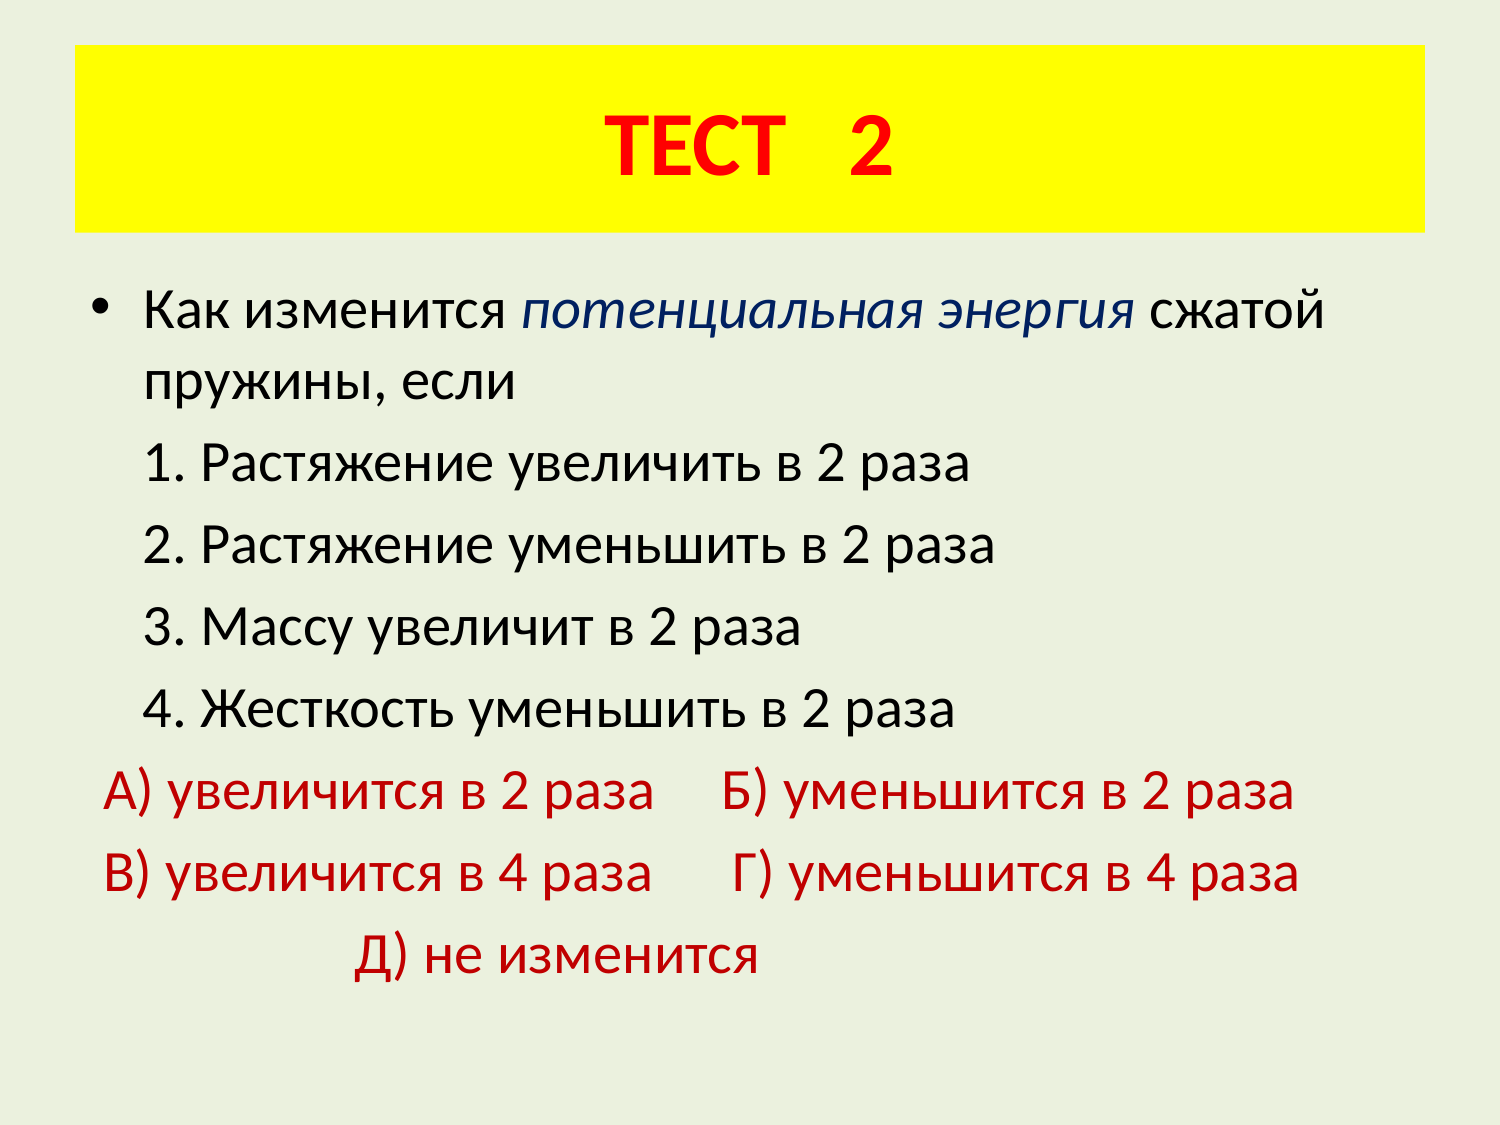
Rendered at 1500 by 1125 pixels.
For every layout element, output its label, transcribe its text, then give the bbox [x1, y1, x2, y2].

title ТЕСТ 2 [75, 45, 1425, 233]
list Как изменится потенциальная энергия сжатой пружины, если 1. Растяжение увеличить в 2 раза 2. Растяжение уменьшить в 2 раза 3. Массу увеличит в 2 раза 4. Жесткость уменьшить в 2 раза А) увеличится в 2 раза Б) уменьшится в 2 раза В) увеличится в 4 раза Г) уменьшится в 4 раза Д) не изменится [75, 262, 1425, 1005]
